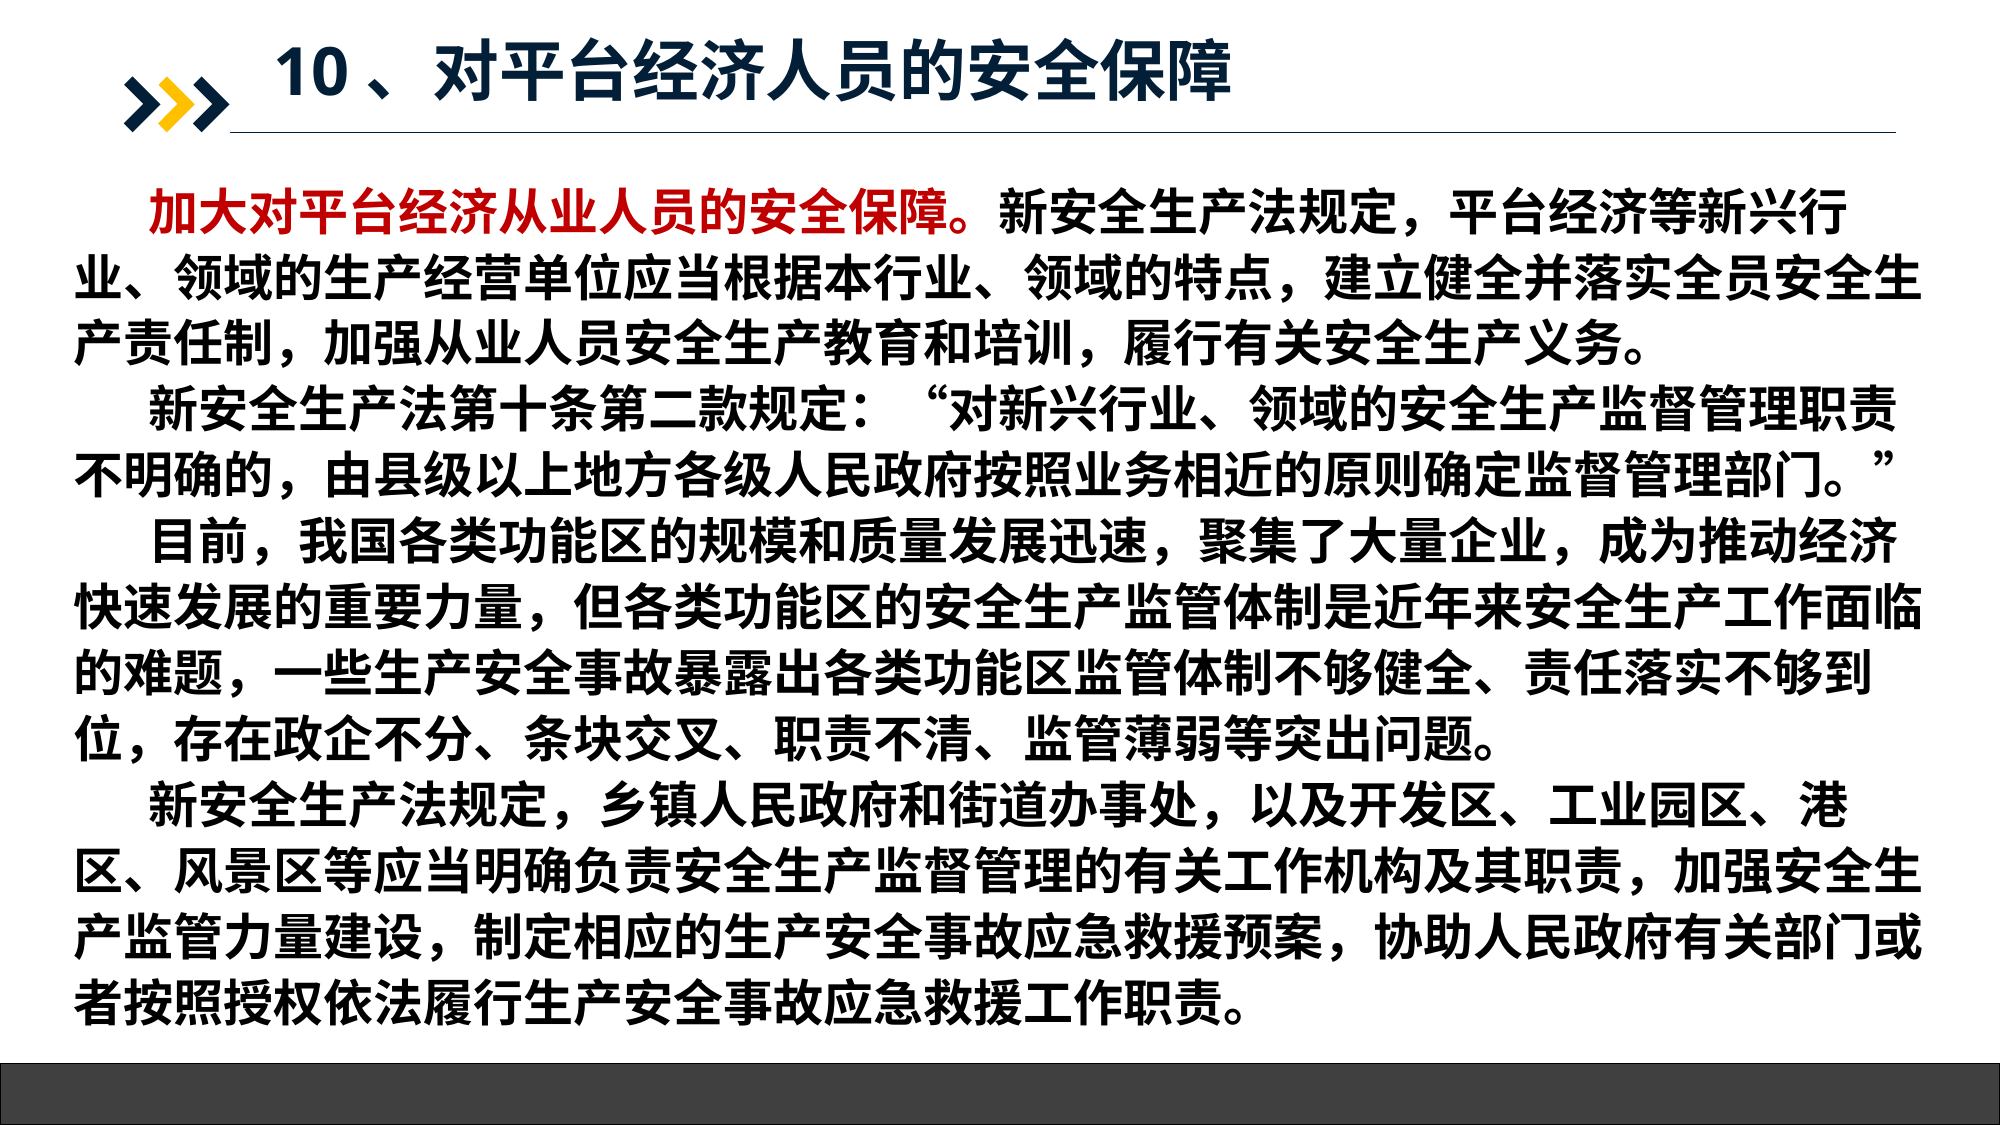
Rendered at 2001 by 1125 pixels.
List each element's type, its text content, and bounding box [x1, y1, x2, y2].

text_box 加大对平台经济从业人员的安全保障。新安全生产法规定，平台经济等新兴行业、领域的生产经营单位应当根据本行业、领域的特点，建立健全并落实全员安全生产责任制，加强从业人员安全生产教育和培训，履行有关安全生产义务。 新安全生产法第十条第二款规定：“对新兴行业、领域的安全生产监督管理职责不明确的，由县级以上地方各级人民政府按照业务相近的原则确定监督管理部门。” 目前，我国各类功能区的规模和质量发展迅速，聚集了大量企业，成为推动经济快速发展的重要力量，但各类功能区的安全生产监管体制是近年来安全生产工作面临的难题，一些生产安全事故暴露出各类功能区监管体制不够健全、责任落实不够到位，存在政企不分、条块交叉、职责不清、监管薄弱等突出问题。 新安全生产法规定，乡镇人民政府和街道办事处，以及开发区、工业园区、港区、风景区等应当明确负责安全生产监督管理的有关工作机构及其职责，加强安全生产监管力量建设，制定相应的生产安全事故应急救援预案，协助人民政府有关部门或者按照授权依法履行生产安全事故应急救援工作职责。 [58, 166, 1942, 1039]
text_box [0, 1063, 2000, 1125]
text_box 10、对平台经济人员的安全保障 [262, 22, 1260, 76]
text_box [123, 76, 1897, 133]
